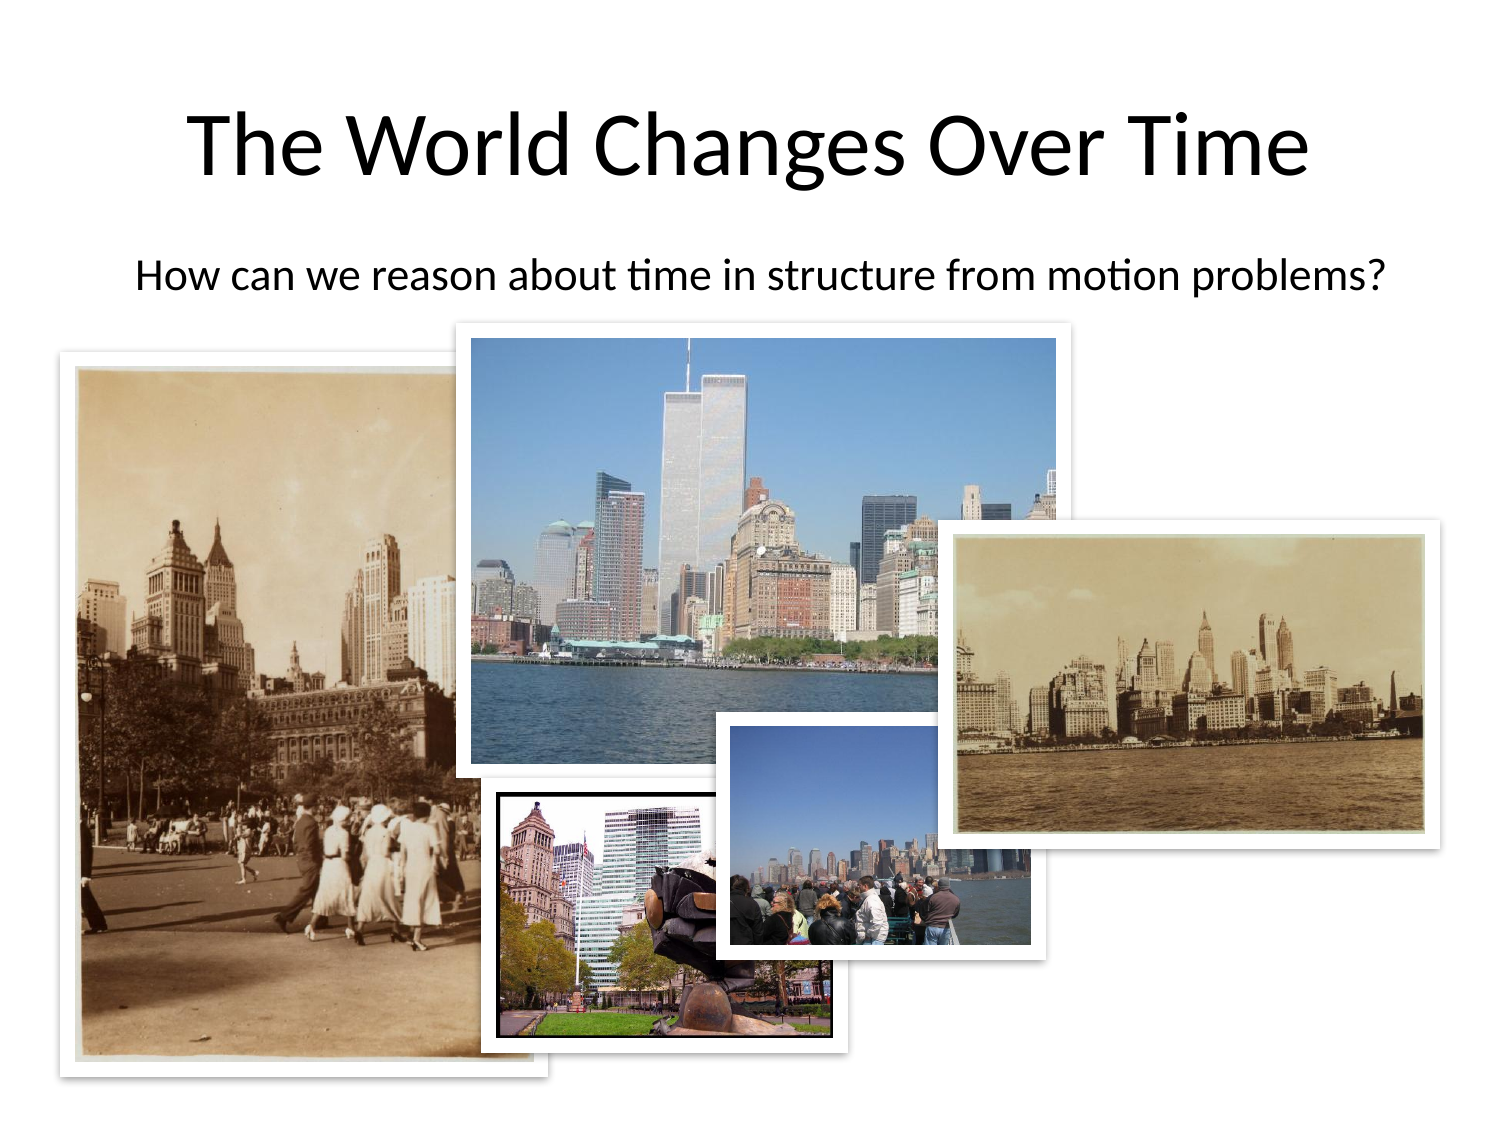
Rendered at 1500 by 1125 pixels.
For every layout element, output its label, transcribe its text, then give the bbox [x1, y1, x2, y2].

text_box How can we reason about time in structure from motion problems? [120, 237, 1404, 308]
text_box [74, 337, 1426, 1063]
title The World Changes Over Time [75, 45, 1425, 233]
